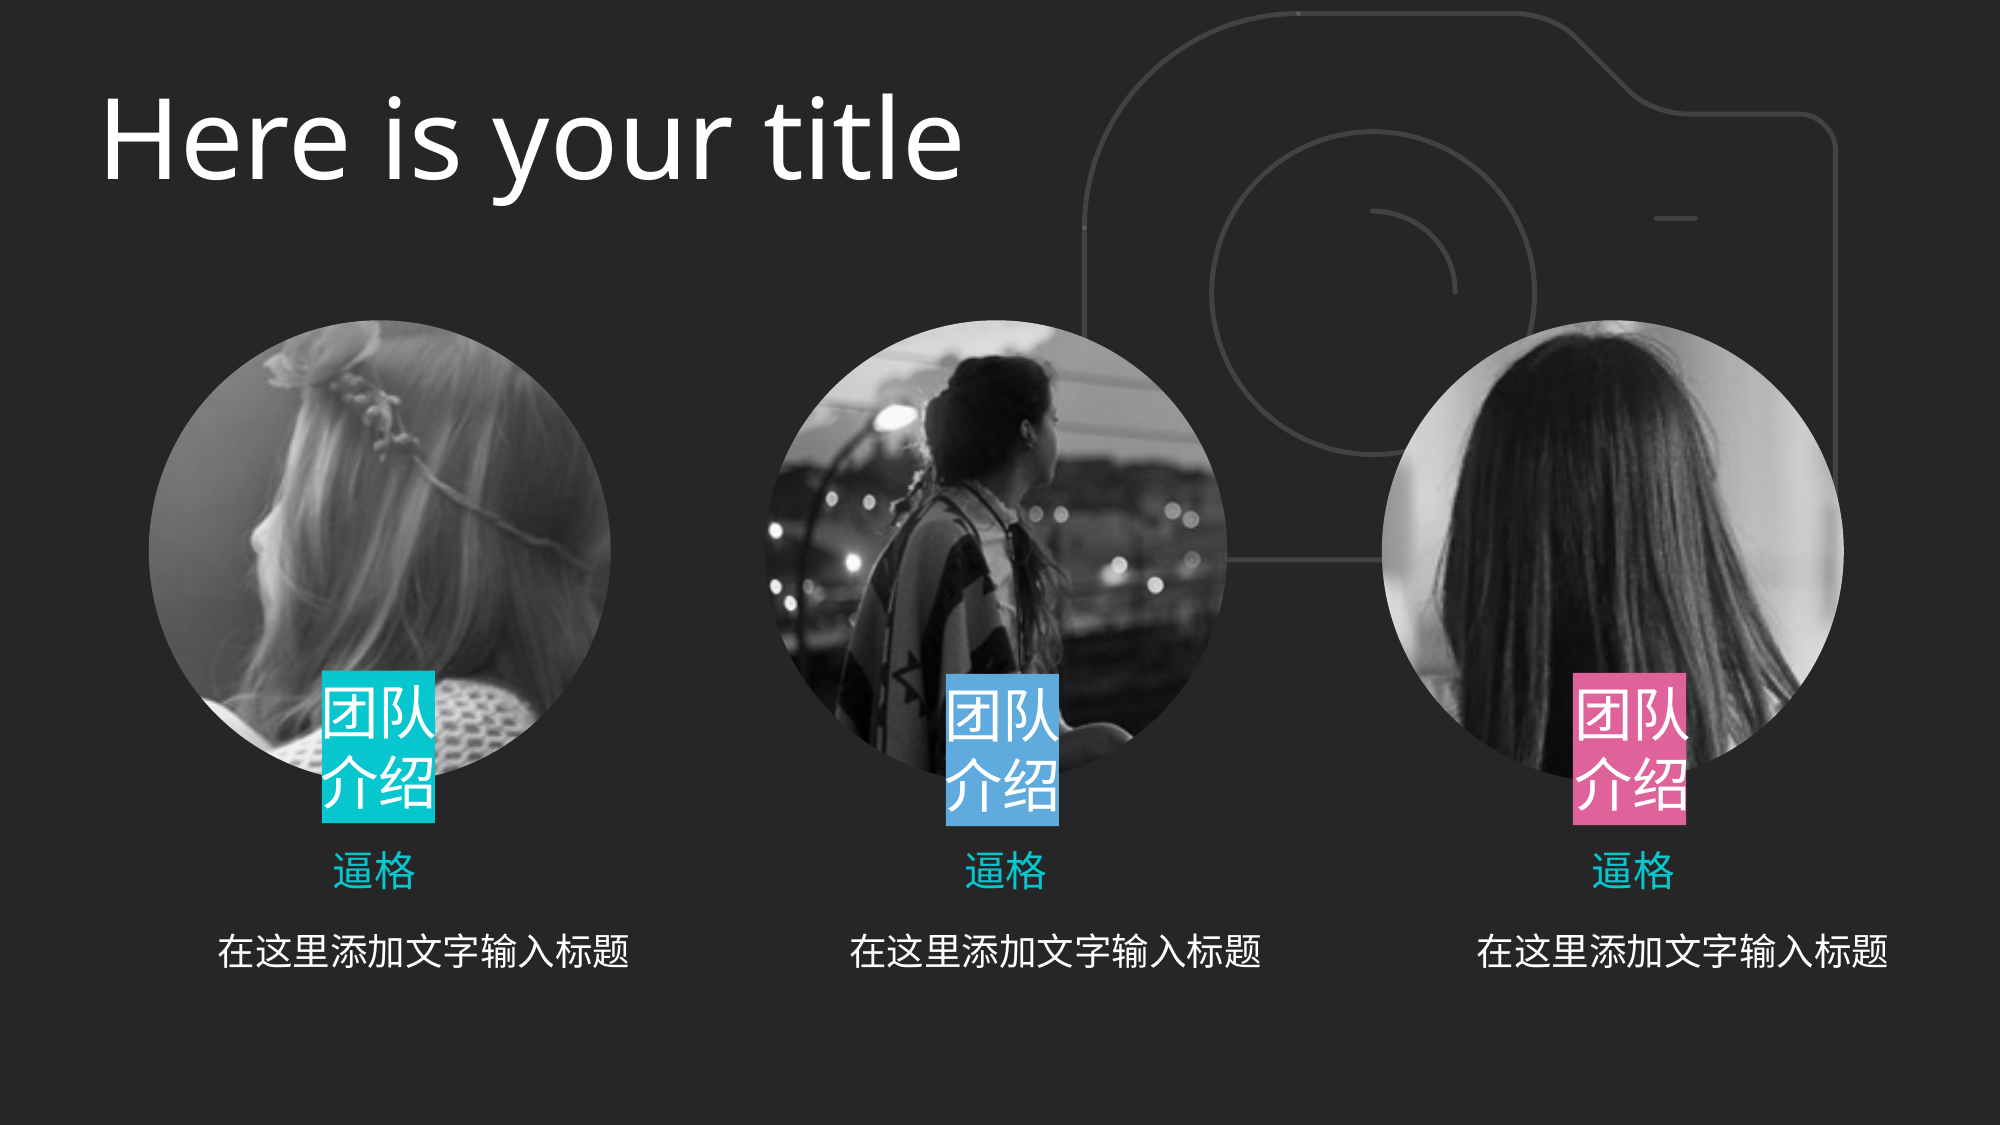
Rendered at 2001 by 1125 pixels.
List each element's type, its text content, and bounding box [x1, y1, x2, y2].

text_box 逼格 [317, 837, 432, 902]
text_box Here is your title [82, 60, 982, 210]
text_box 逼格 [949, 837, 1063, 902]
text_box 团队 介绍 [305, 783, 453, 824]
picture [1381, 320, 1844, 783]
text_box 逼格 [1577, 837, 1691, 902]
picture [148, 320, 611, 783]
text_box 团队 介绍 [1559, 783, 1706, 826]
text_box 在这里添加文字输入标题 [203, 920, 646, 980]
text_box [1084, 13, 1836, 560]
text_box 在这里添加文字输入标题 [1462, 920, 1905, 980]
picture [765, 320, 1228, 783]
text_box 团队 介绍 [930, 783, 1077, 827]
text_box 在这里添加文字输入标题 [834, 920, 1277, 980]
